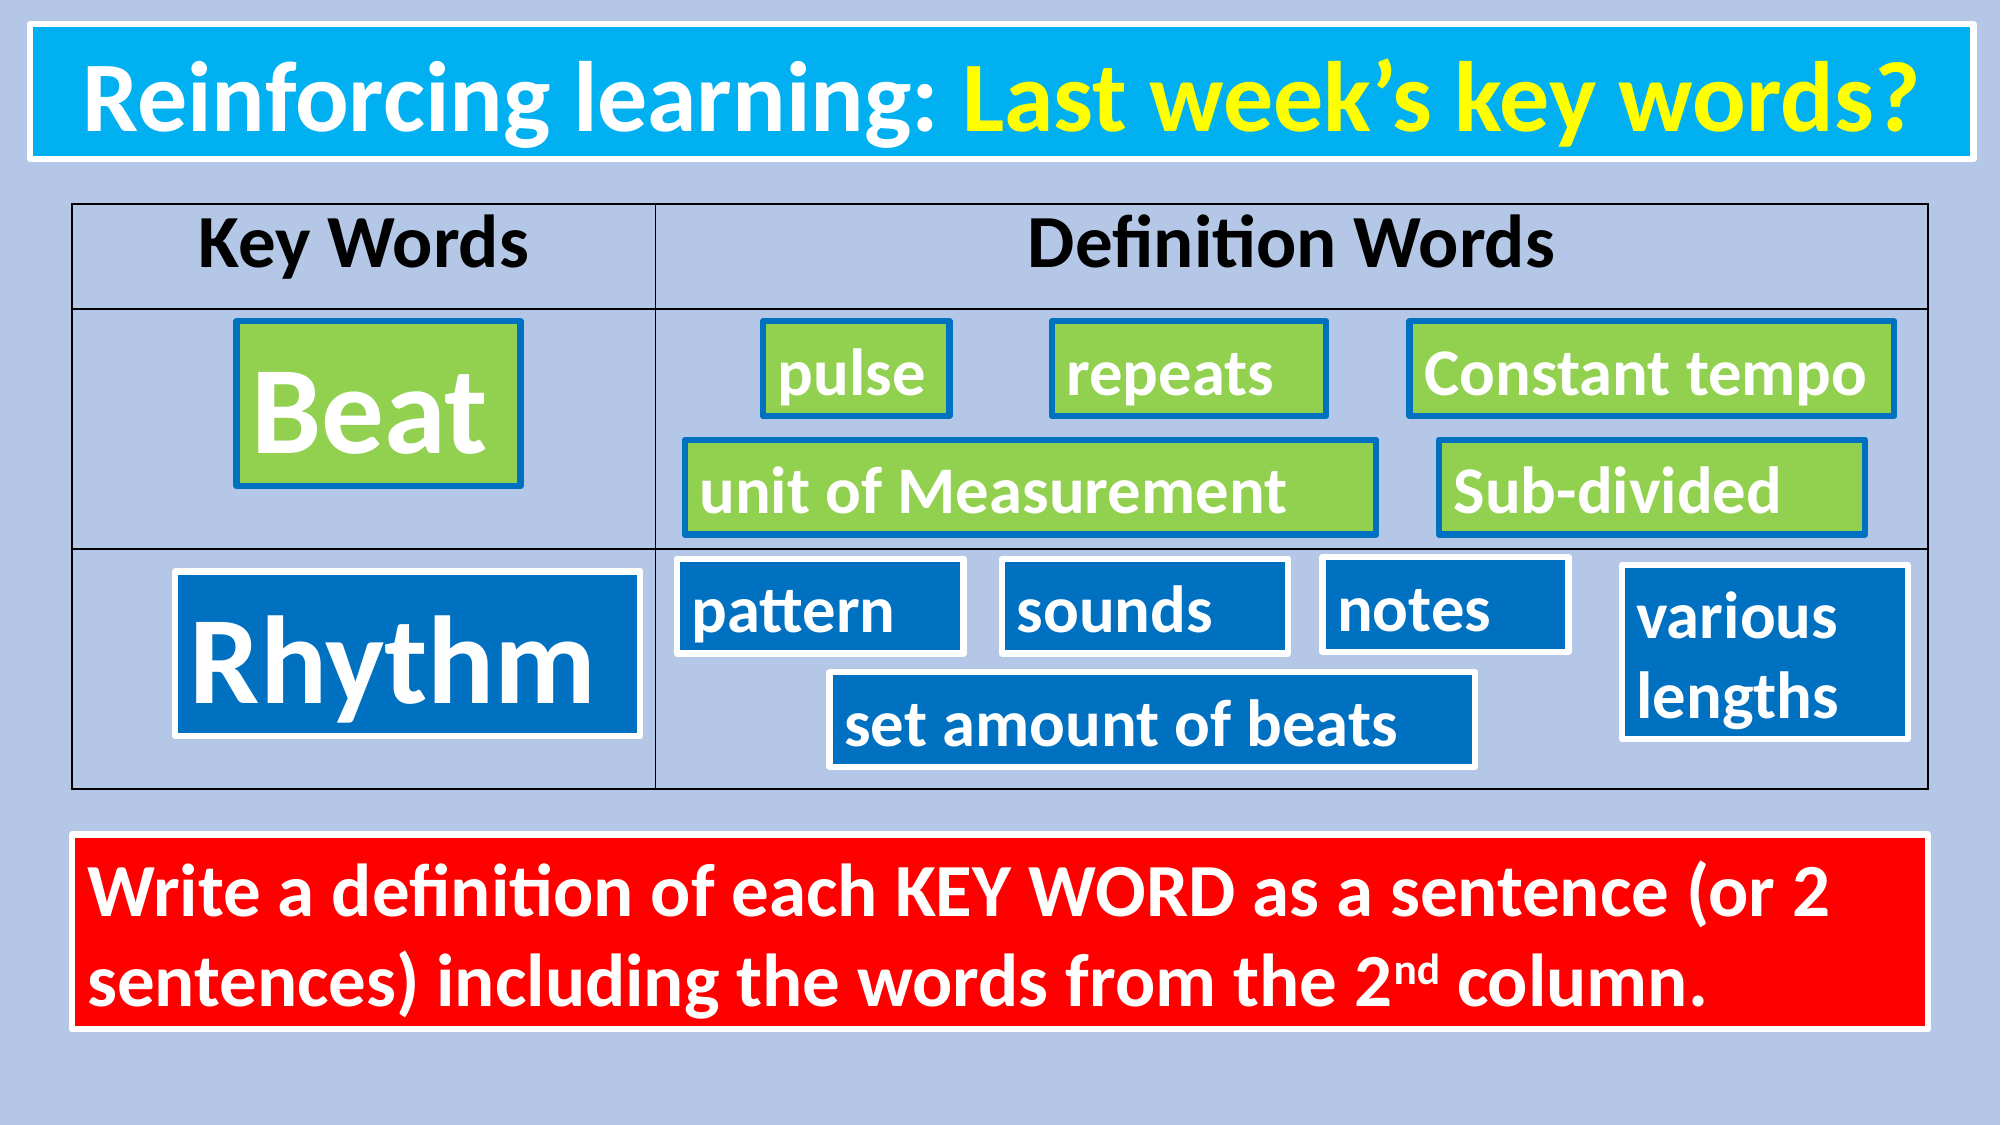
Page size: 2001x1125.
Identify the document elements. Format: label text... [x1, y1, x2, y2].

table_cell [73, 310, 655, 548]
table_cell [656, 310, 1927, 548]
table_cell [656, 550, 1927, 788]
text_box various lengths [1621, 564, 1909, 740]
text_box Reinforcing learning: Last week’s key words? [30, 24, 1974, 159]
text_box Rhythm [175, 571, 641, 737]
text_box set amount of beats [829, 672, 1475, 767]
text_box Beat [236, 321, 521, 486]
table_header Definition Words [656, 205, 1927, 308]
table_header Key Words [73, 205, 655, 308]
text_box Write a definition of each KEY WORD as a sentence (or 2 sentences) including the words from the 2nd column. [72, 834, 1928, 1030]
text_box notes [1322, 557, 1569, 652]
text_box Constant tempo [1409, 321, 1895, 416]
text_box pulse [763, 321, 950, 416]
text_box repeats [1051, 321, 1327, 416]
table_cell [73, 550, 655, 788]
text_box sounds [1001, 558, 1289, 654]
text_box Sub-divided [1438, 439, 1865, 535]
text_box unit of Measurement [684, 439, 1377, 535]
text_box pattern [677, 558, 964, 654]
